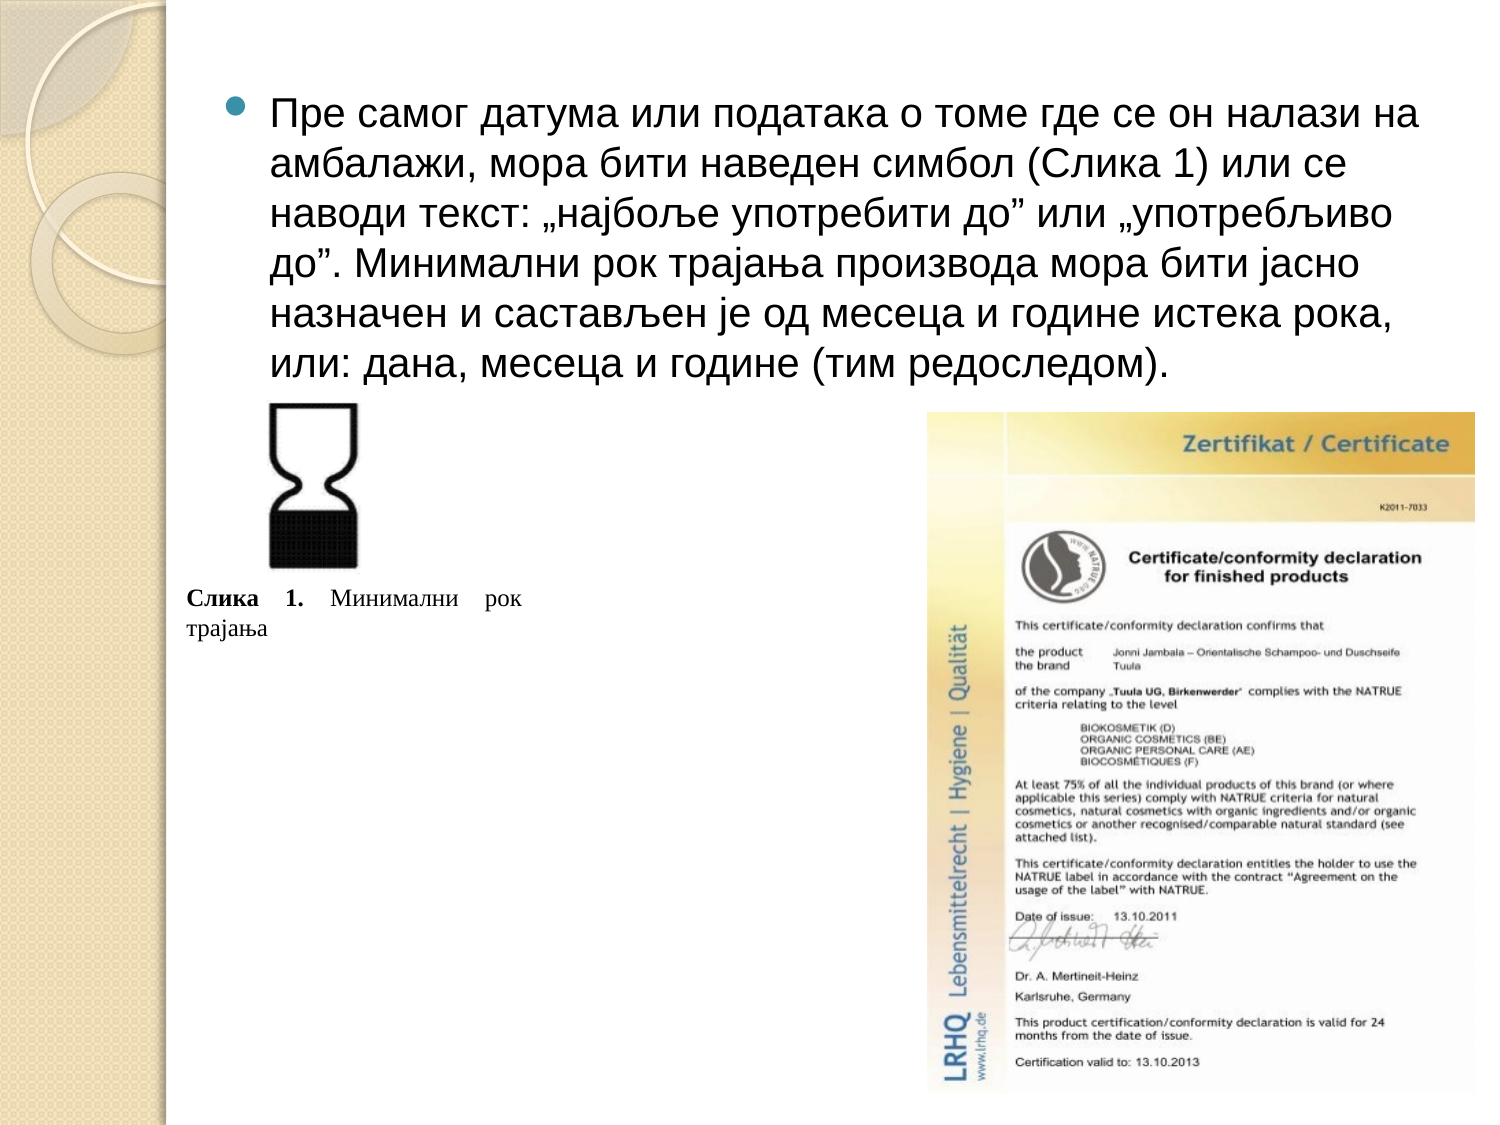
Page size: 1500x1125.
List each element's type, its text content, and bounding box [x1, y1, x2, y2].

text_box Слика 1. Минимални рок трајања [171, 574, 538, 650]
text_box [0, 0, 1500, 75]
picture [241, 385, 526, 610]
list Пре самог датума или података о томе где се он налази на амбалажи, мора бити наведен симбол (Слика 1) или се наводи текст: „најбоље употребити до” или „употребљиво до”. Минимални рок трајања производа мора бити јасно назначен и састављен је од месеца и године истека рока, или: дана, месеца и године (тим редоследом). [194, 78, 1466, 1025]
picture [926, 412, 1475, 1095]
